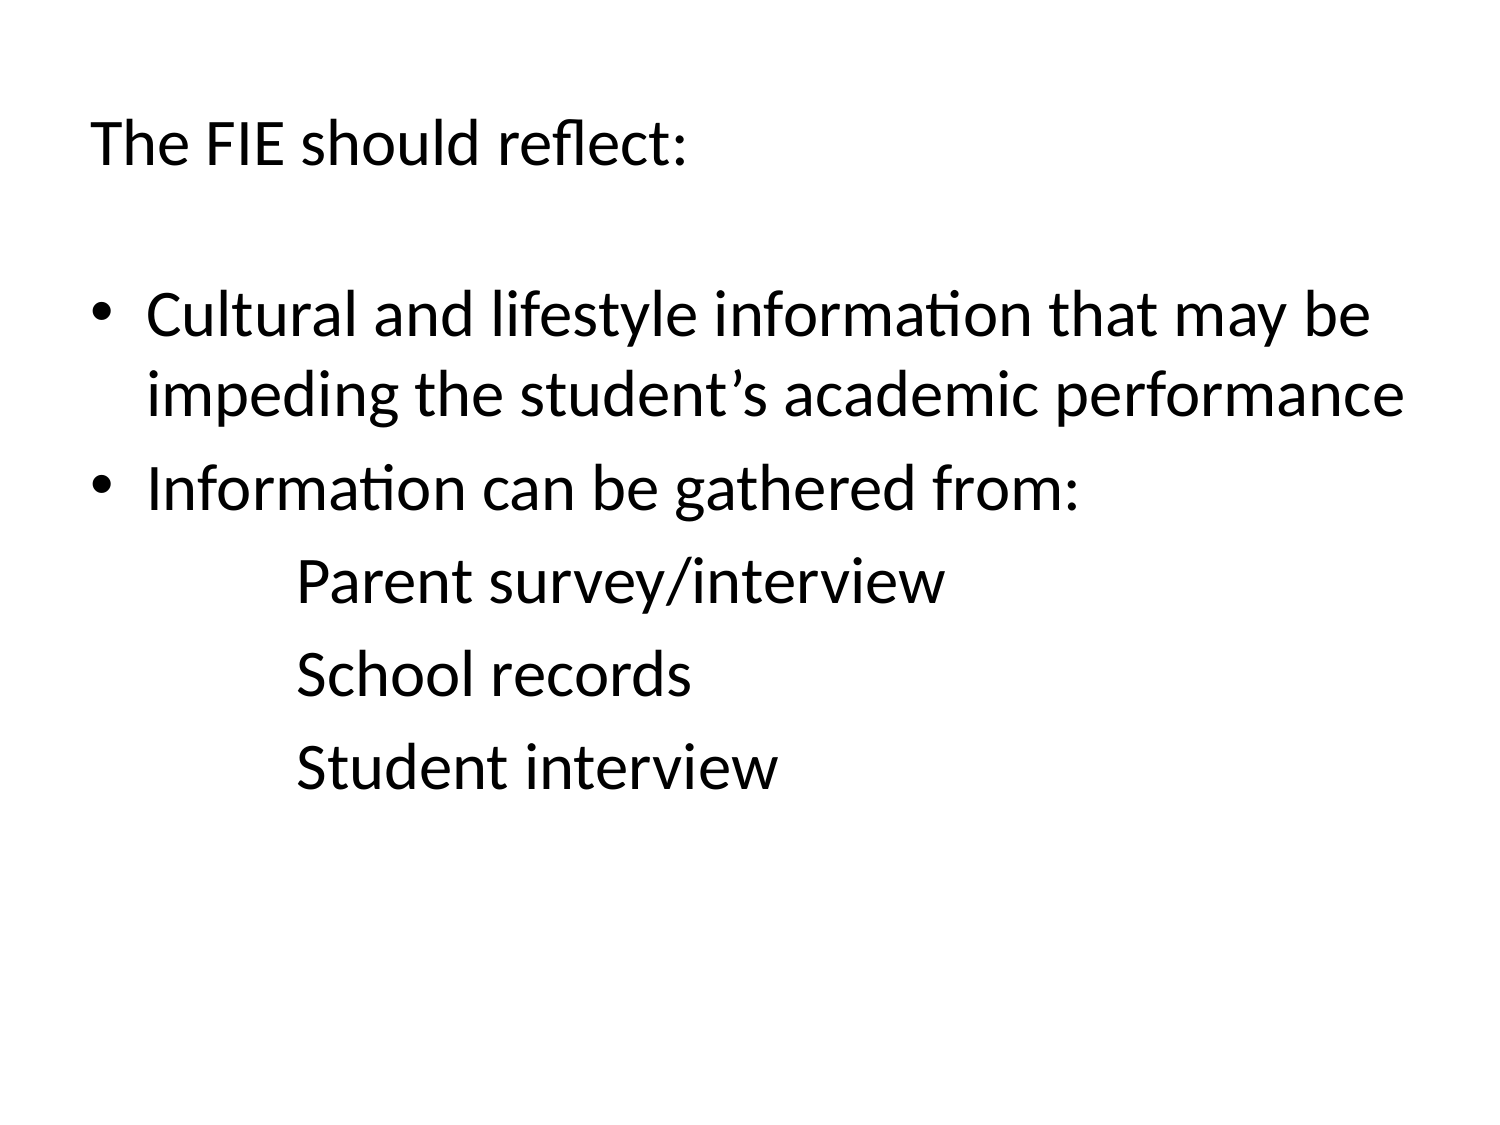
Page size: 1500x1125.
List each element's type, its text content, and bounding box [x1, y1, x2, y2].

title The FIE should reflect: [75, 45, 1425, 233]
list Cultural and lifestyle information that may be impeding the student’s academic performance Information can be gathered from: Parent survey/interview School records Student interview [75, 262, 1425, 1005]
